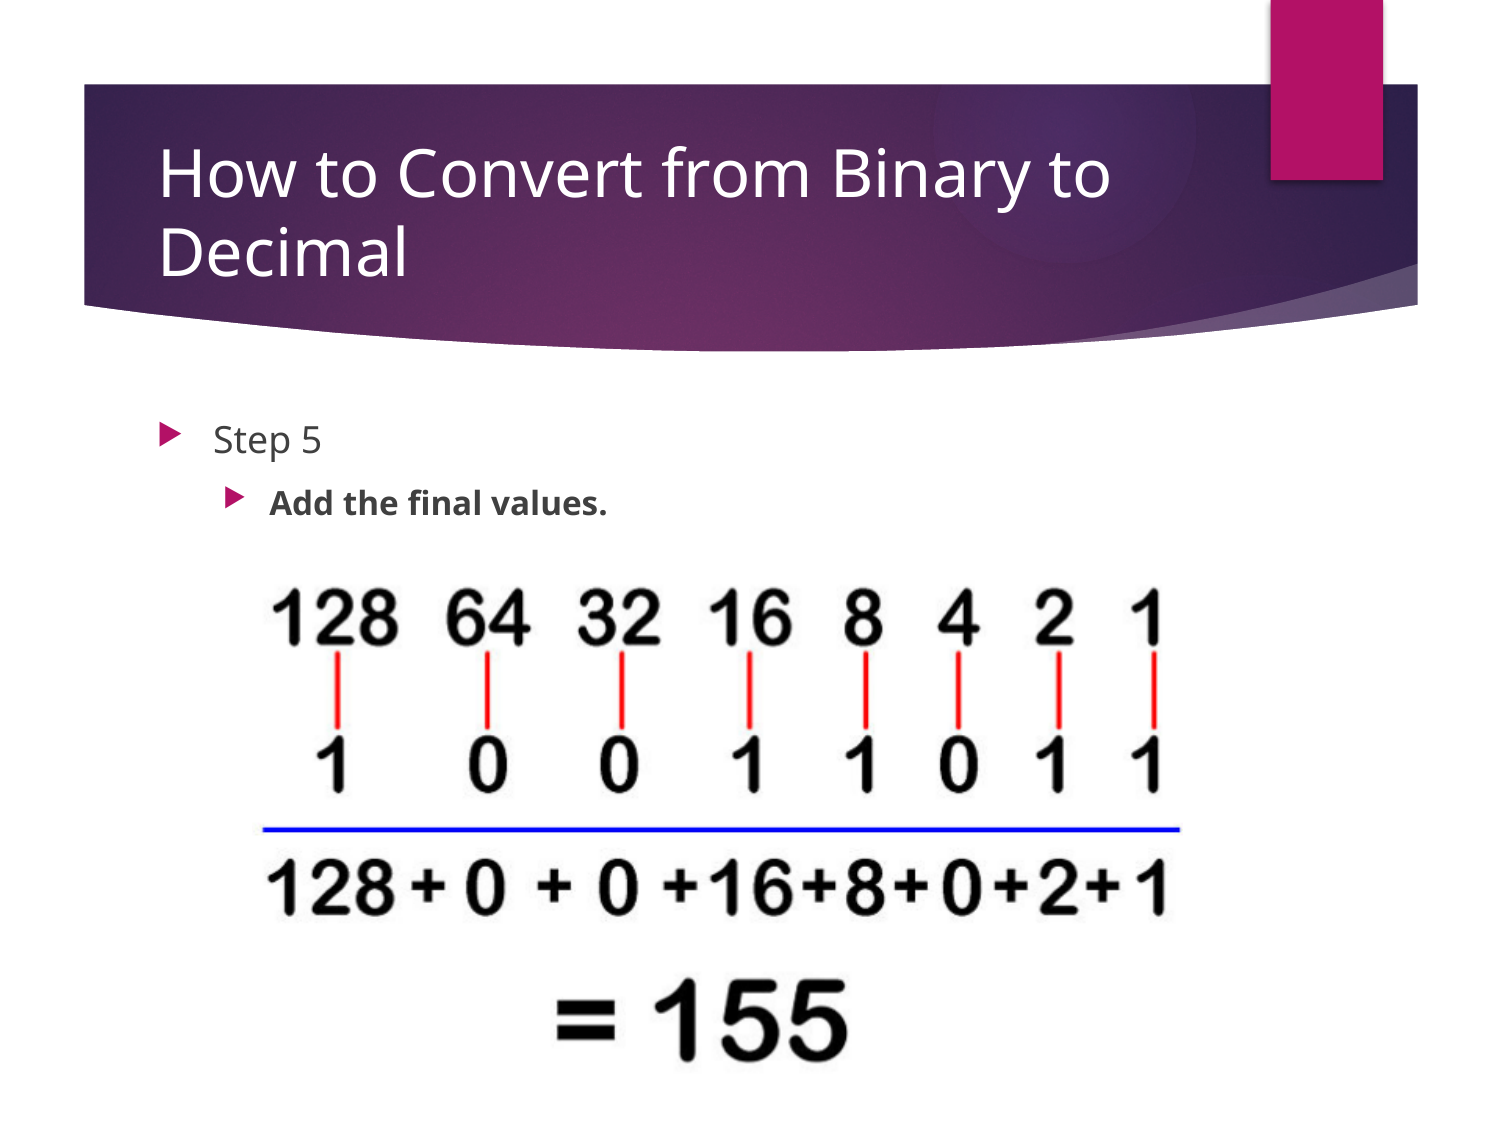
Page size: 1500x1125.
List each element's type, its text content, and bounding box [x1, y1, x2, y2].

picture [252, 537, 1183, 1090]
list Step 5 Add the final values. [141, 408, 1183, 988]
title How to Convert from Binary to Decimal [142, 152, 1183, 269]
